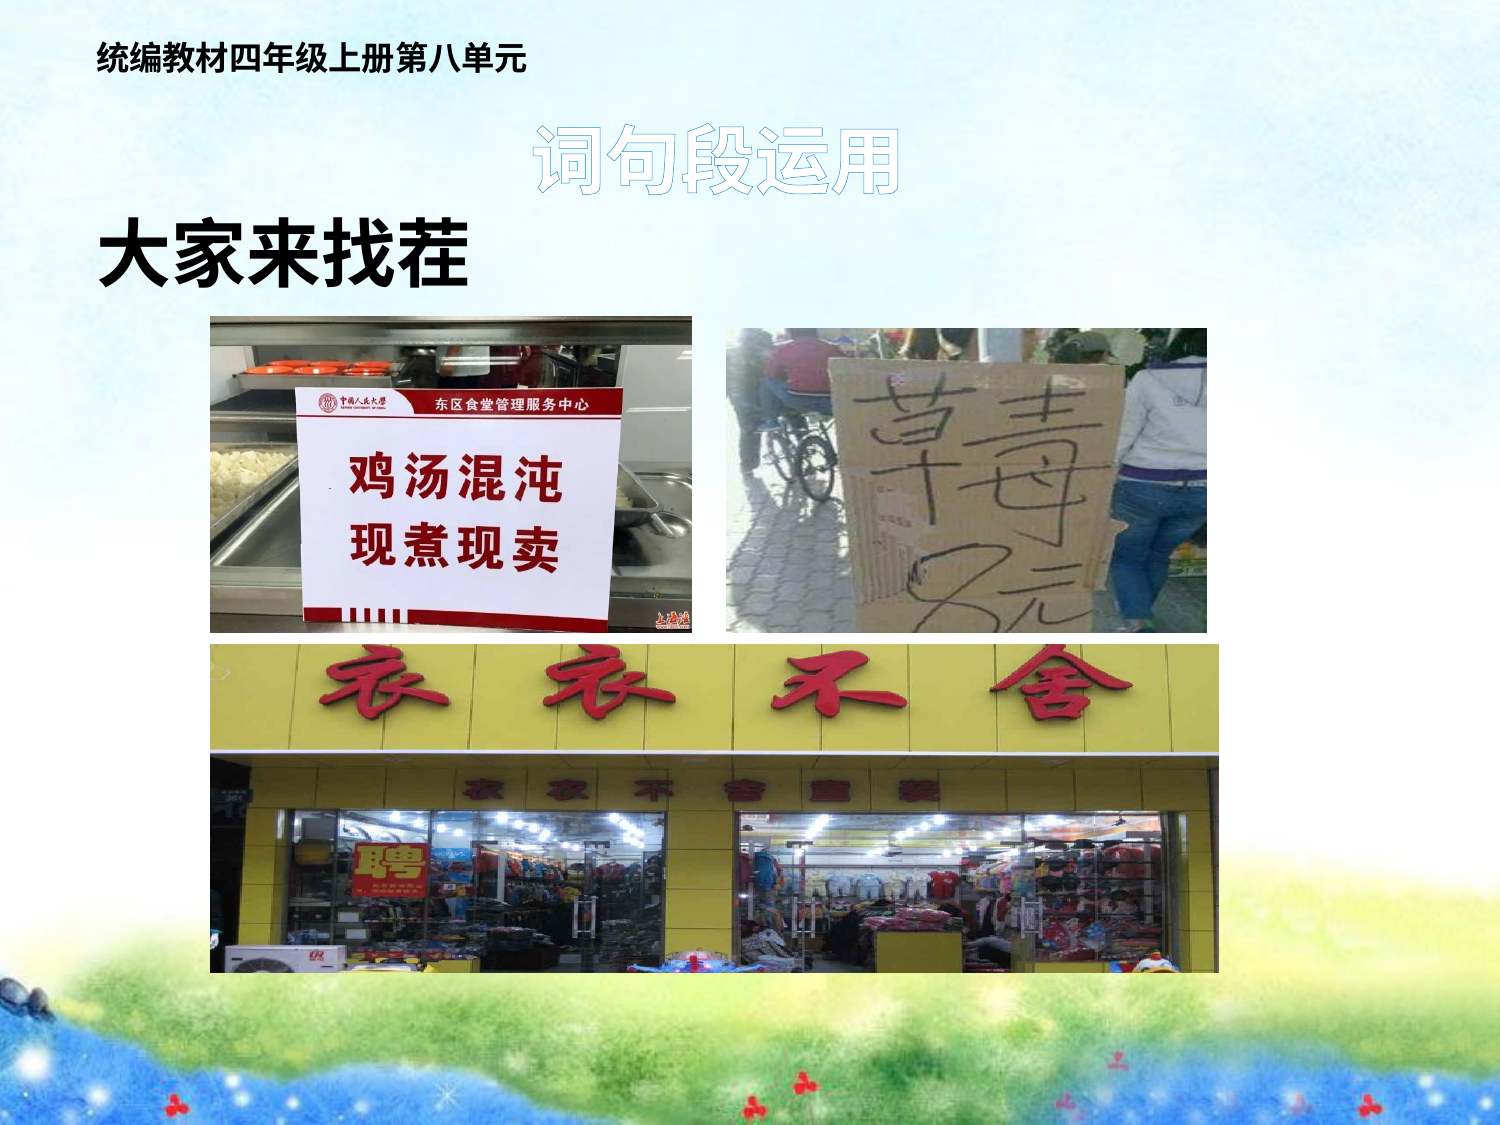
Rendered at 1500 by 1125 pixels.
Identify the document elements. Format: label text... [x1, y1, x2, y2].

picture [0, 0, 1500, 1125]
text_box 大家来找茬 [82, 199, 645, 304]
text_box 词句段运用 [468, 105, 967, 211]
text_box 统编教材四年级上册第八单元 [81, 29, 544, 85]
